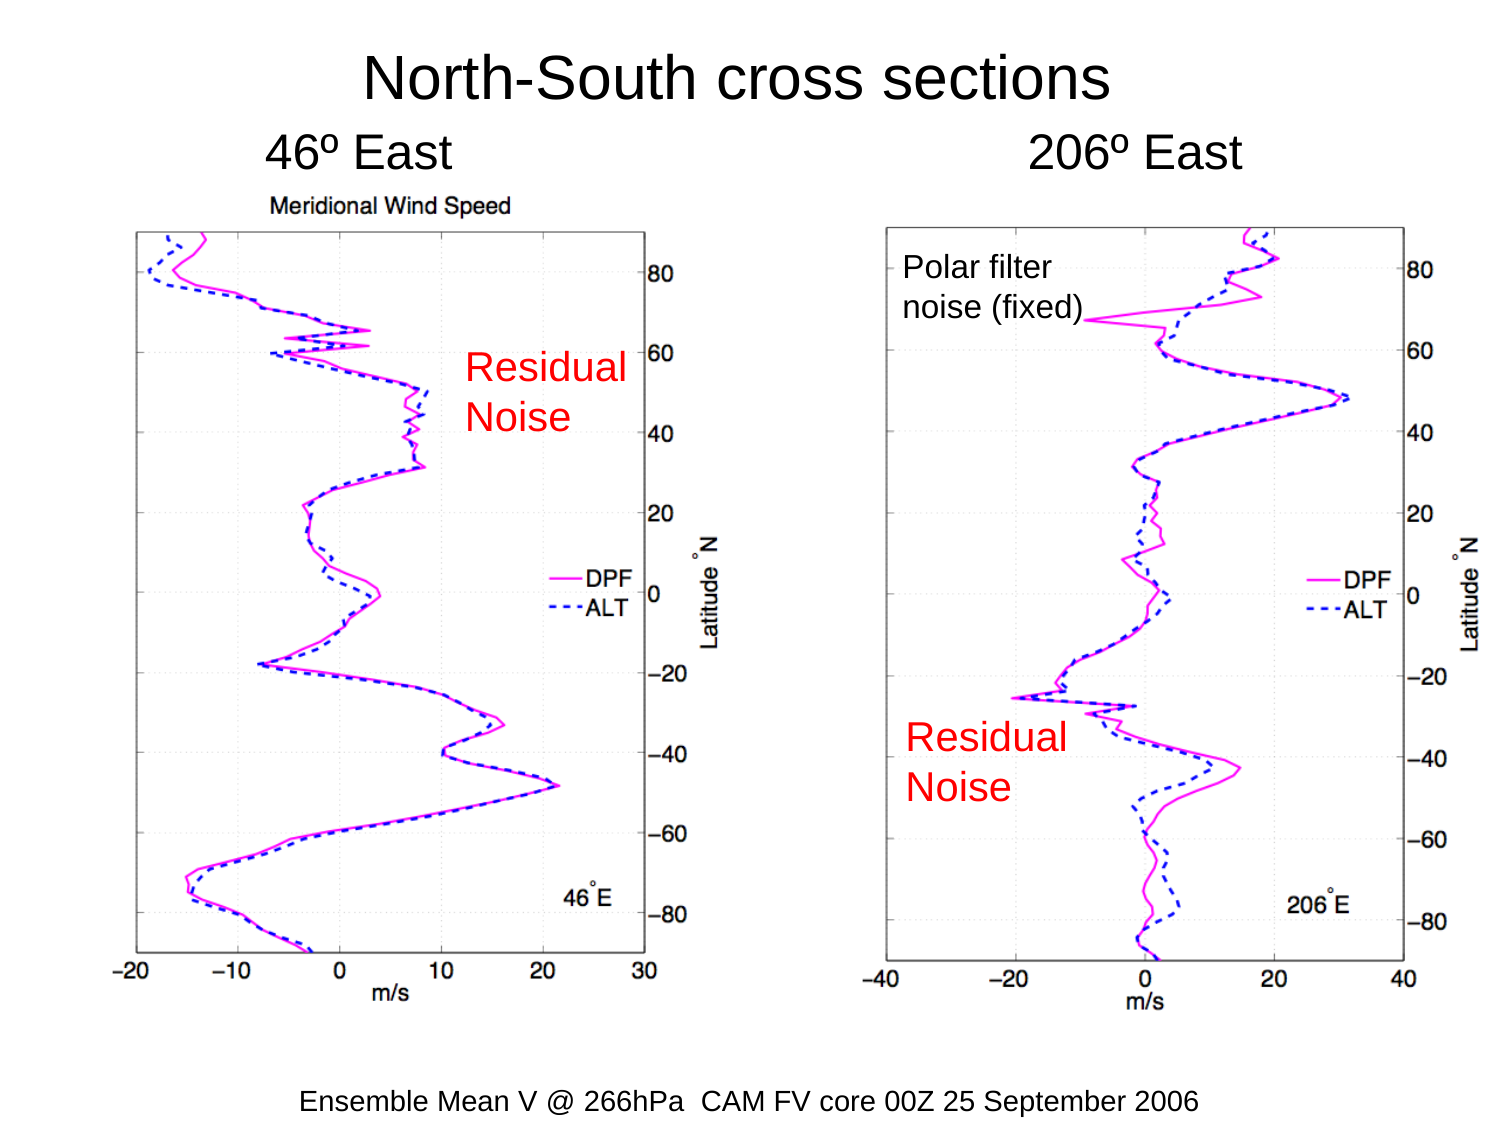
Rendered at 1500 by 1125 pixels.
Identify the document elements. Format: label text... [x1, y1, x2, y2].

text_box Ensemble Mean V @ 266hPa CAM FV core 00Z 25 September 2006 [280, 1074, 1220, 1125]
title North-South cross sections [288, 18, 1187, 132]
picture [862, 224, 1483, 1038]
text_box 46º East [250, 112, 468, 185]
picture [112, 187, 723, 1030]
text_box 206º East [1012, 112, 1258, 188]
